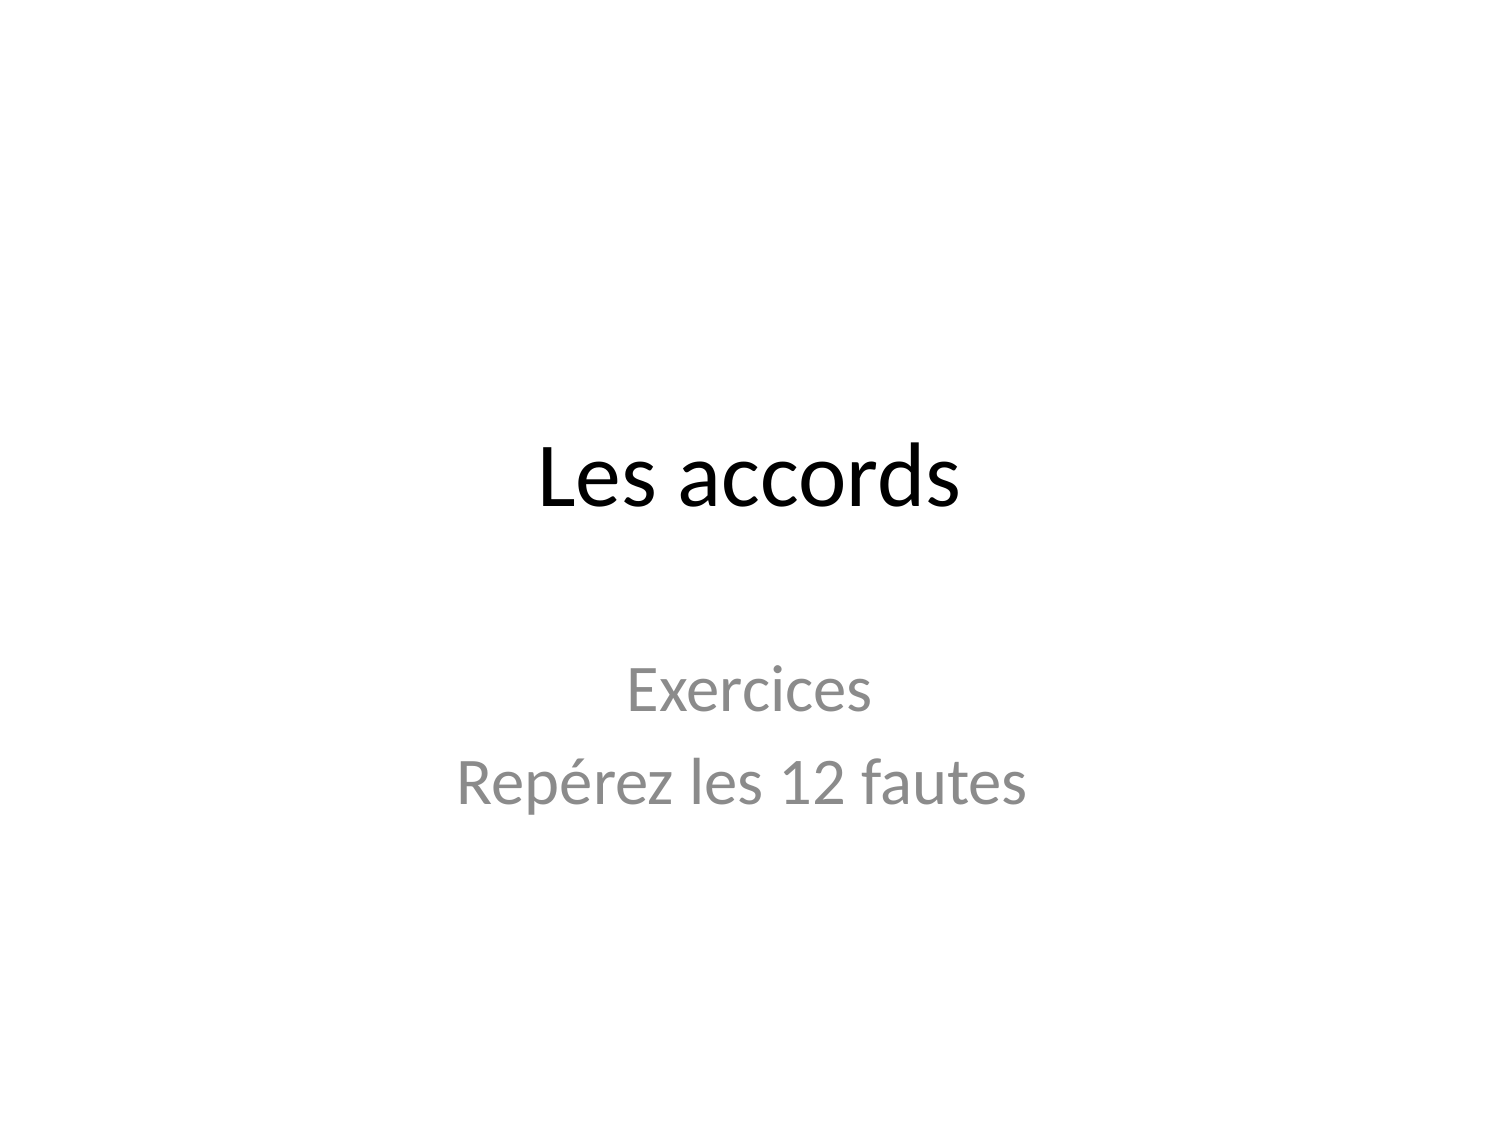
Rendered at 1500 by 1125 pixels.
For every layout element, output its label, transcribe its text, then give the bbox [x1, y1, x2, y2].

title Les accords [112, 349, 1388, 591]
subtitle Exercices Repérez les 12 fautes [225, 637, 1275, 925]
